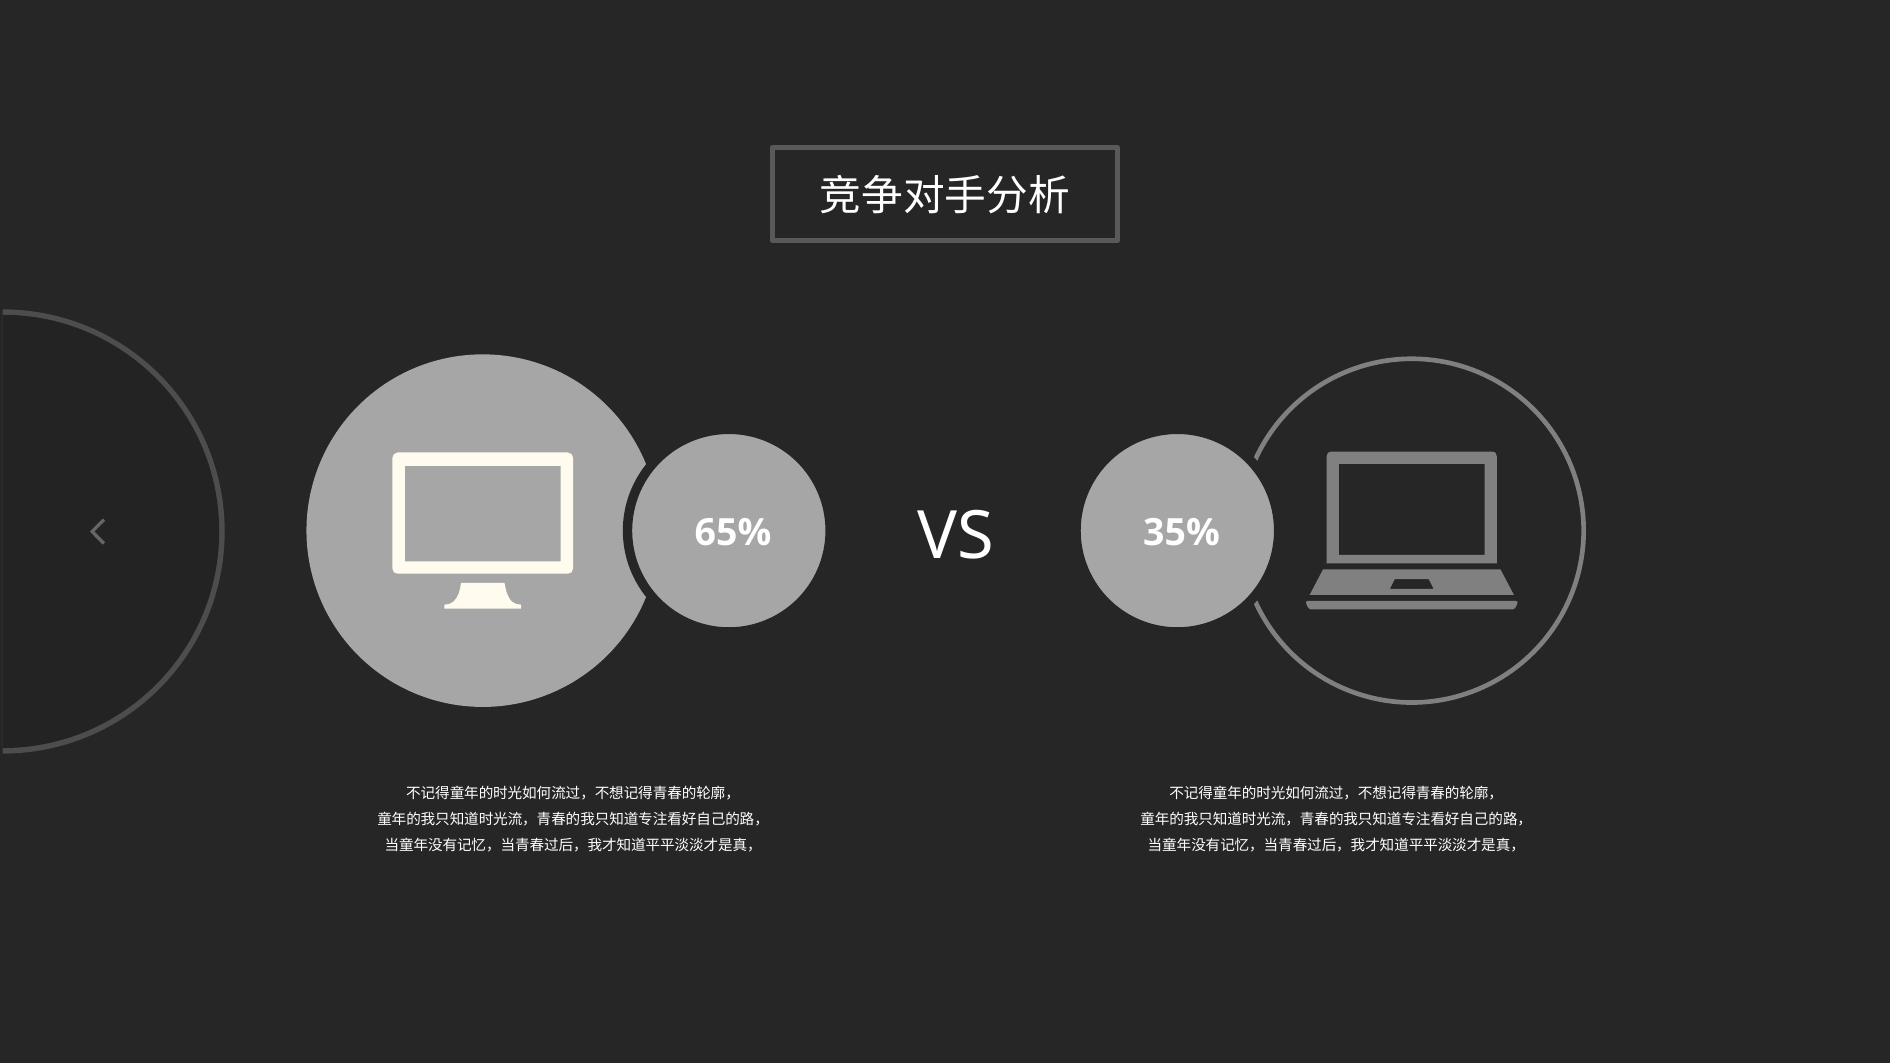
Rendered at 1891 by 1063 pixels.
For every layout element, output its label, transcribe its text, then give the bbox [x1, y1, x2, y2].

text_box VS [902, 484, 1035, 580]
text_box 不记得童年的时光如何流过，不想记得青春的轮廓， 童年的我只知道时光流，青春的我只知道专注看好自己的路， 当童年没有记忆，当青春过后，我才知道平平淡淡才是真， [1125, 767, 1547, 862]
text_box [305, 353, 831, 708]
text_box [2, 308, 226, 755]
text_box 不记得童年的时光如何流过，不想记得青春的轮廓， 童年的我只知道时光流，青春的我只知道专注看好自己的路， 当童年没有记忆，当青春过后，我才知道平平淡淡才是真， [362, 767, 784, 862]
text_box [772, 146, 1118, 242]
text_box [1075, 358, 1585, 703]
